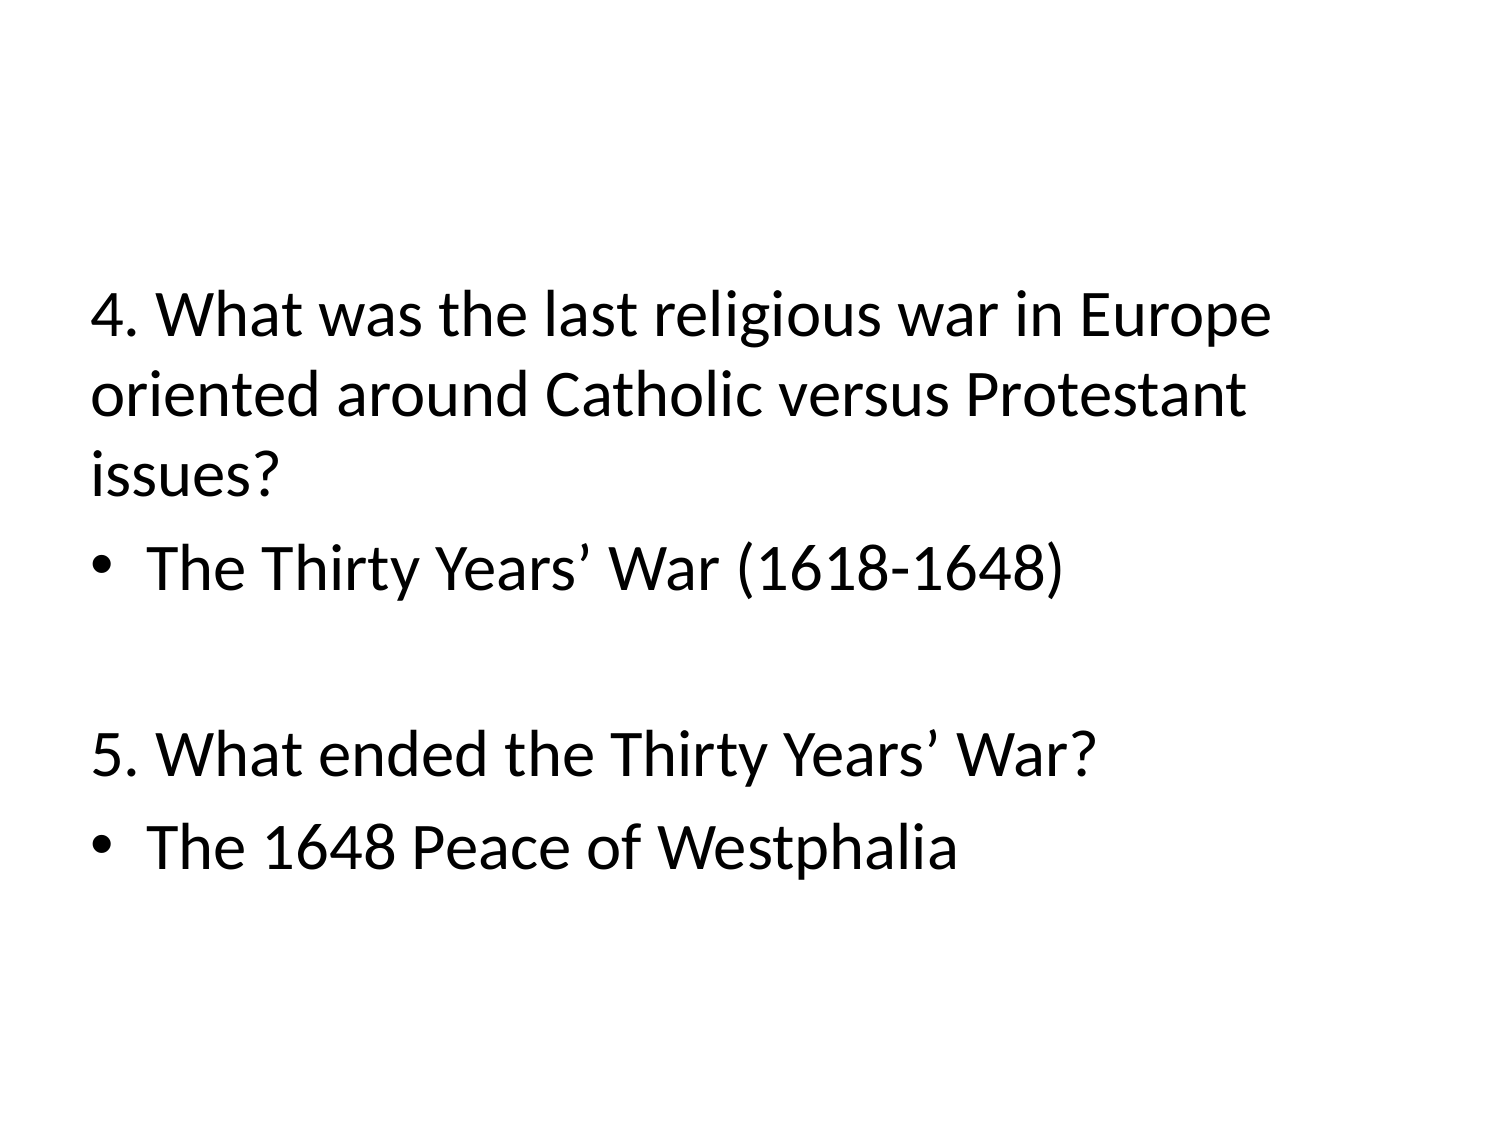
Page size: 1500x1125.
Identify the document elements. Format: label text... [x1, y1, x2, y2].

list 4. What was the last religious war in Europe oriented around Catholic versus Protestant issues? The Thirty Years’ War (1618-1648) 5. What ended the Thirty Years’ War? The 1648 Peace of Westphalia [75, 262, 1425, 1005]
